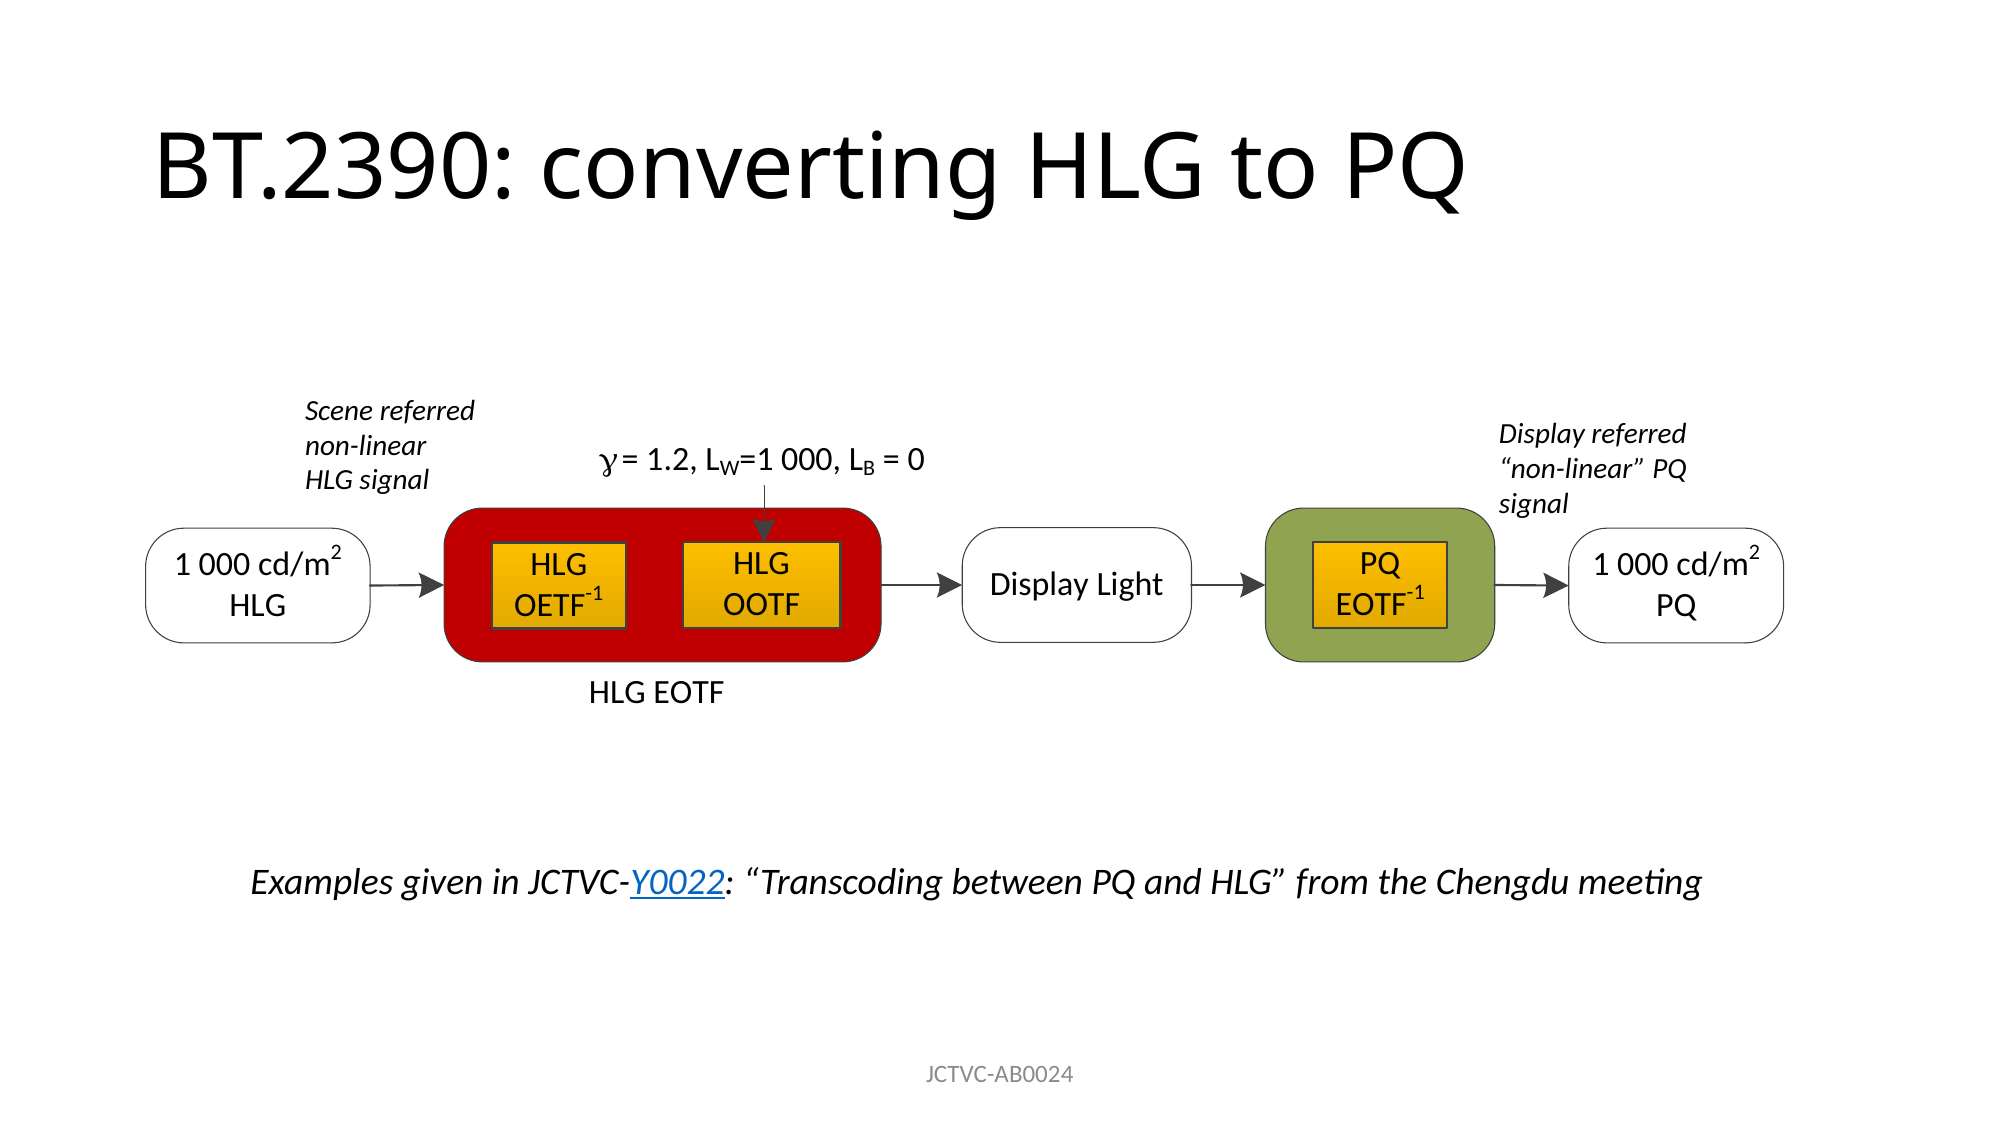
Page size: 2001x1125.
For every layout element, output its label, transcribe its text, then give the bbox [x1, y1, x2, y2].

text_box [0, 331, 1997, 800]
title BT.2390: converting HLG to PQ [137, 59, 1863, 278]
text_box Examples given in JCTVC-Y0022: “Transcoding between PQ and HLG” from the Chengdu meeting [235, 849, 1761, 910]
footer JCTVC-AB0024 [662, 1042, 1338, 1103]
